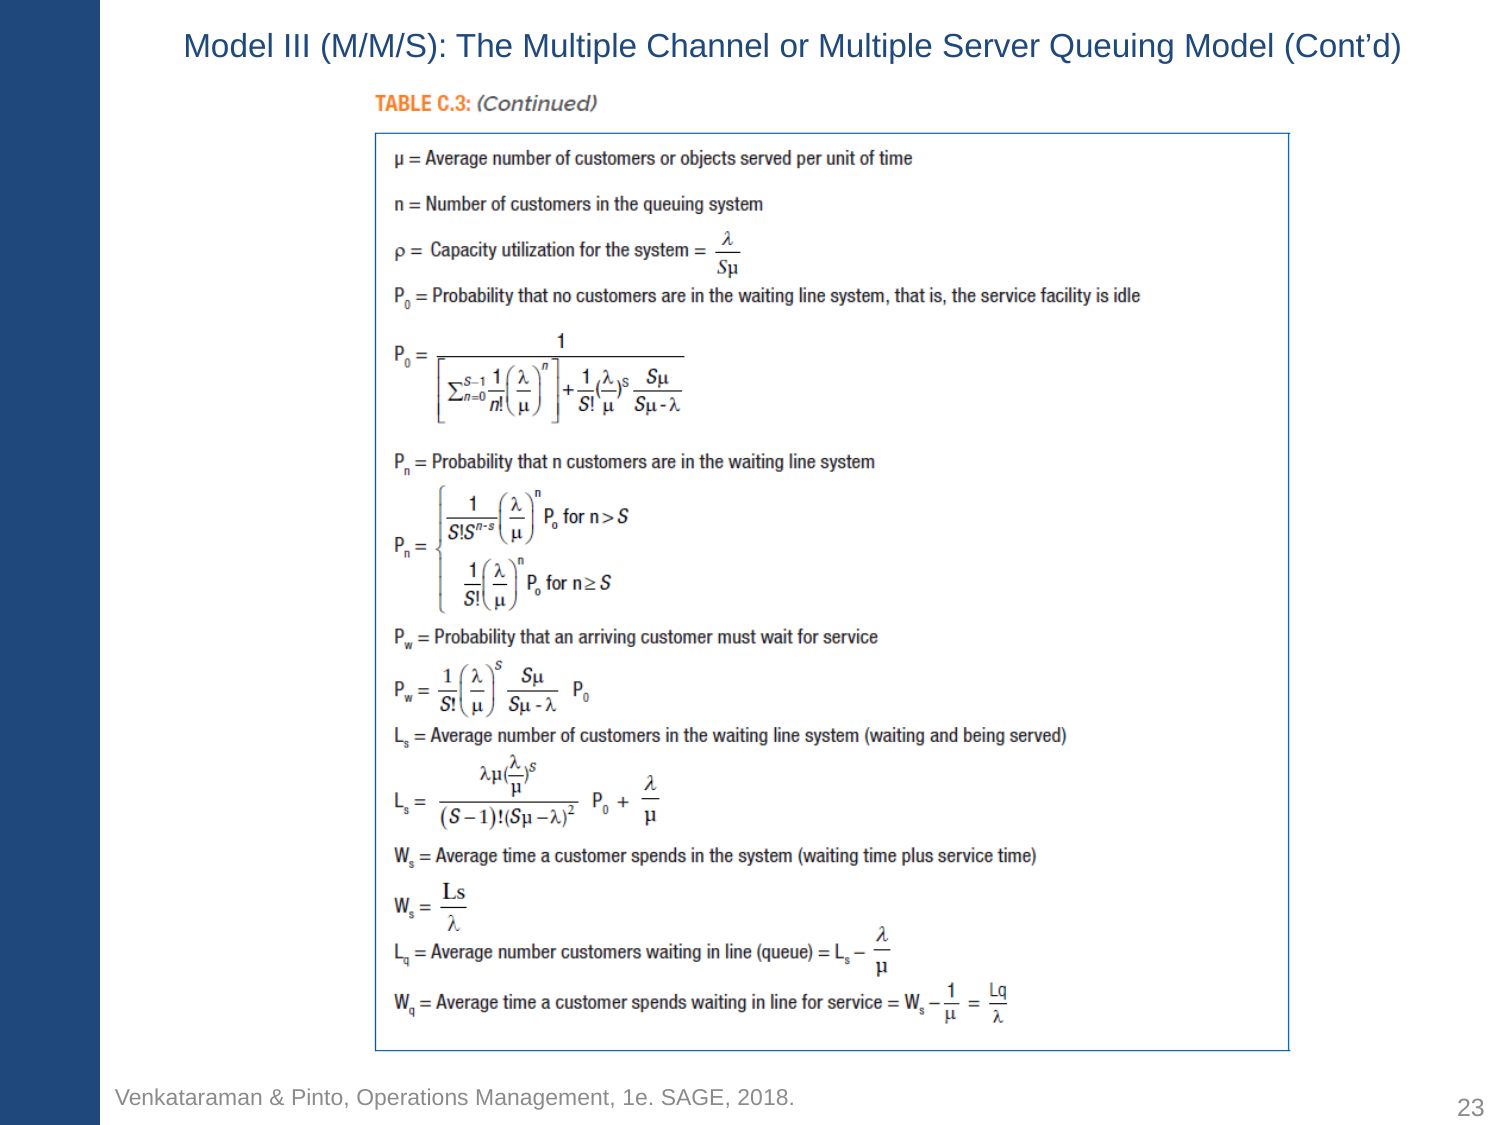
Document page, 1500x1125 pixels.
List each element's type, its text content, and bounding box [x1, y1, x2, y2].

slide_number 23 [1425, 1087, 1500, 1125]
title Model III (M/M/S): The Multiple Channel or Multiple Server Queuing Model (Cont’d) [162, 0, 1425, 88]
picture [349, 87, 1326, 1074]
footer Venkataraman & Pinto, Operations Management, 1e. SAGE, 2018. [99, 1074, 1250, 1125]
